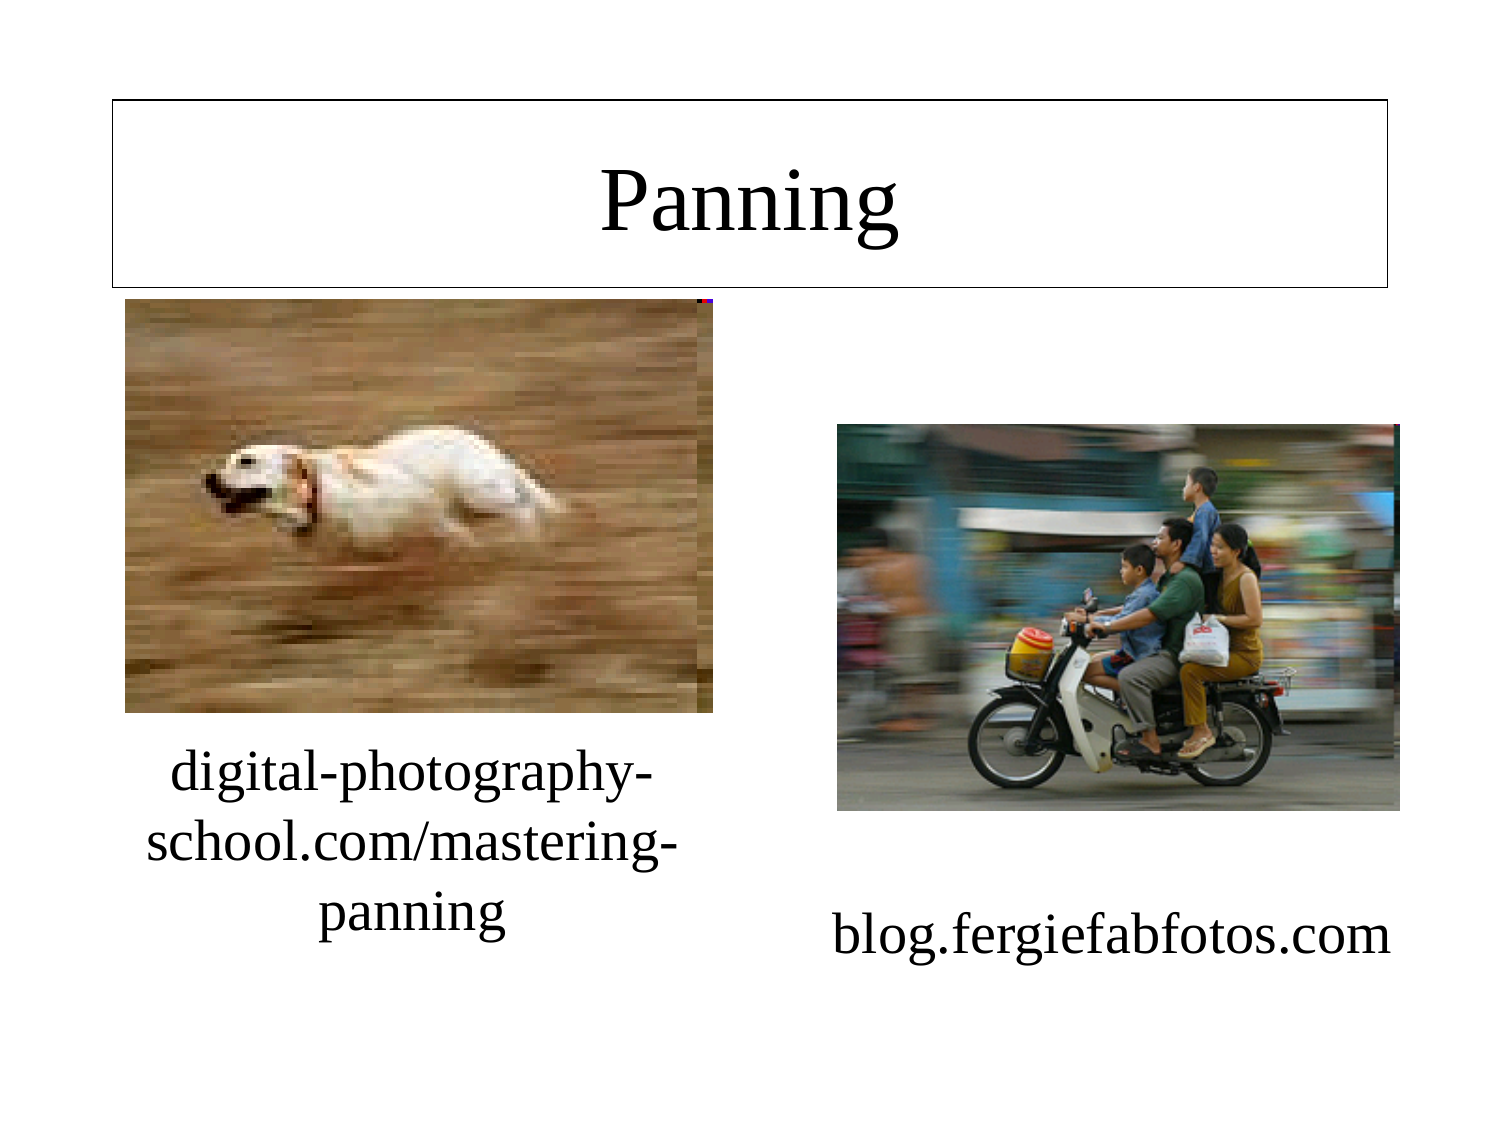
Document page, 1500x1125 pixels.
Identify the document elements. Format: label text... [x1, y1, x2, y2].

text_box Panning [112, 99, 1388, 288]
text_box digital-photography-school.com/mastering-panning [37, 725, 788, 950]
picture [837, 424, 1401, 812]
picture [124, 299, 713, 713]
text_box blog.fergiefabfotos.com [774, 887, 1450, 973]
